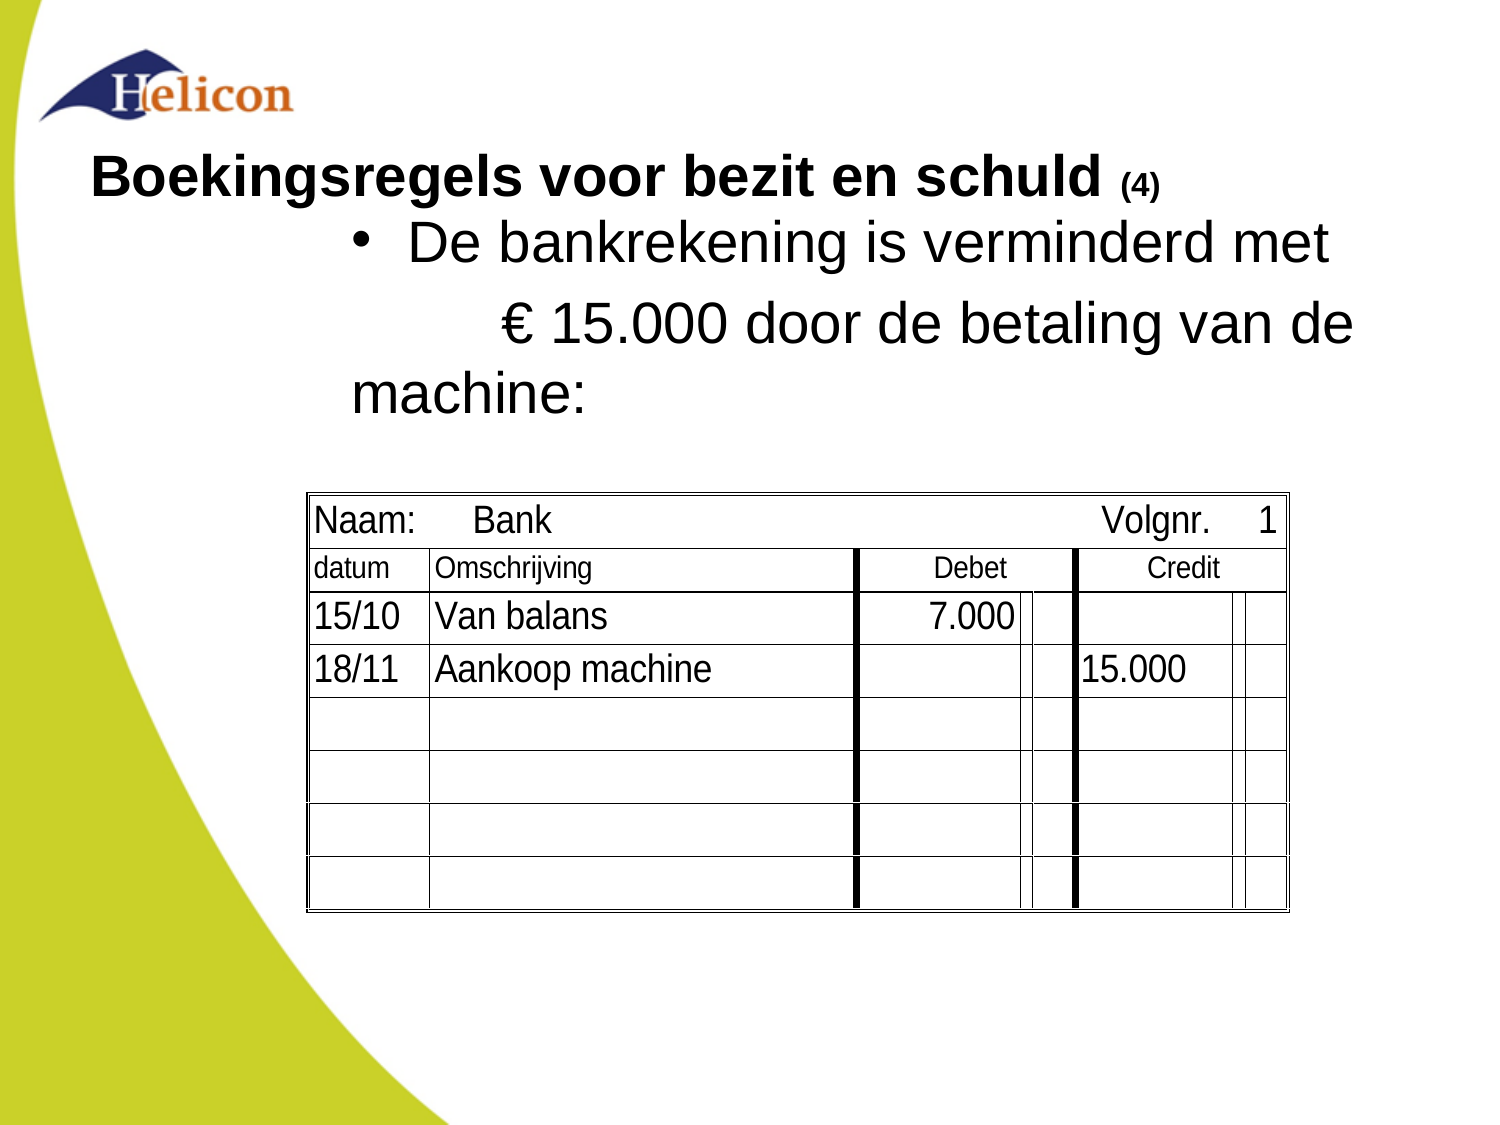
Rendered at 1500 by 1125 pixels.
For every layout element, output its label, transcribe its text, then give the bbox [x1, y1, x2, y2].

list De bankrekening is verminderd met € 15.000 door de betaling van de machine: [336, 196, 1425, 1005]
picture [0, 0, 1500, 1125]
title Boekingsregels voor bezit en schuld (4) [75, 79, 1388, 268]
